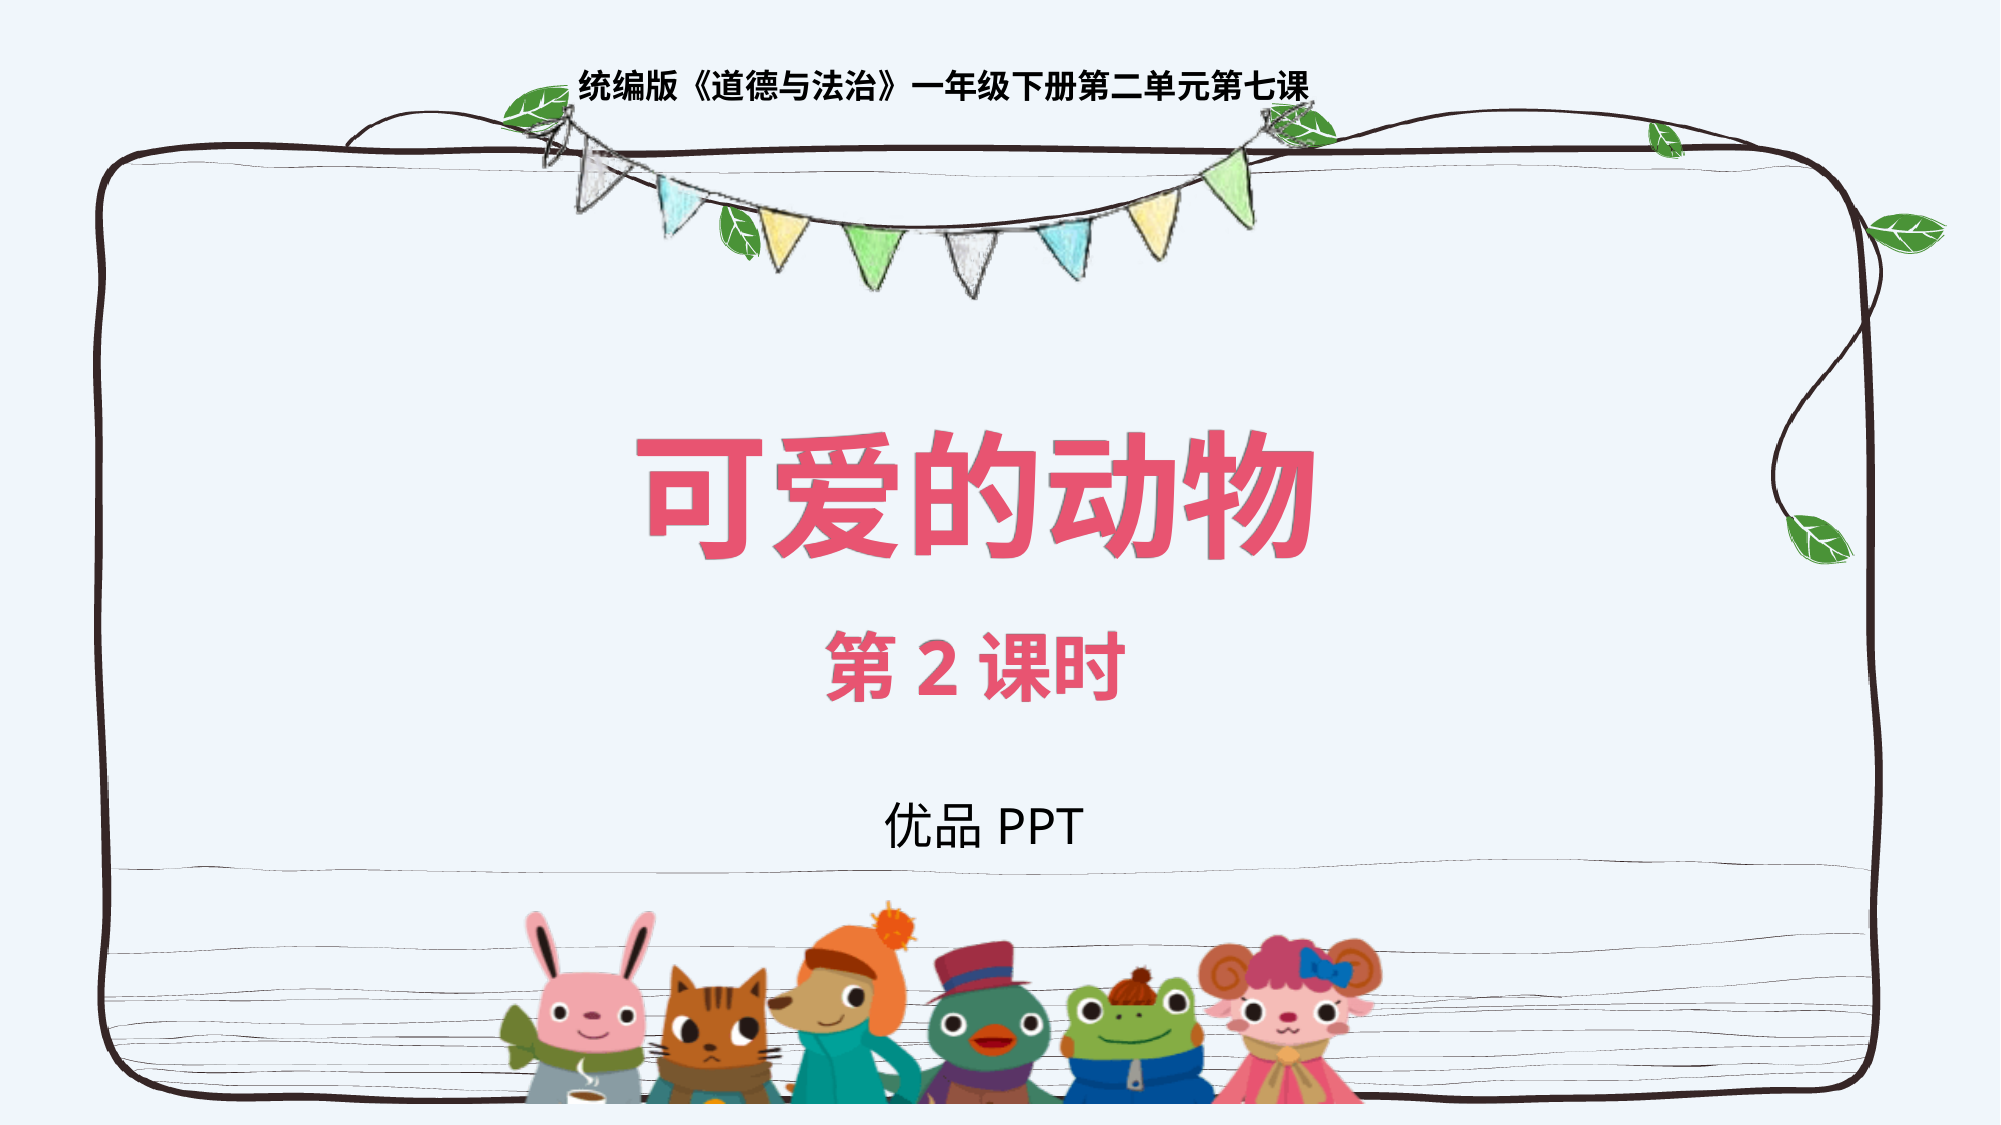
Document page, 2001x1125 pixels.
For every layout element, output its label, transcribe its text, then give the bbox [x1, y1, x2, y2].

picture [93, 85, 1947, 1104]
text_box 统编版《道德与法治》一年级下册第二单元第七课 [564, 57, 1326, 85]
